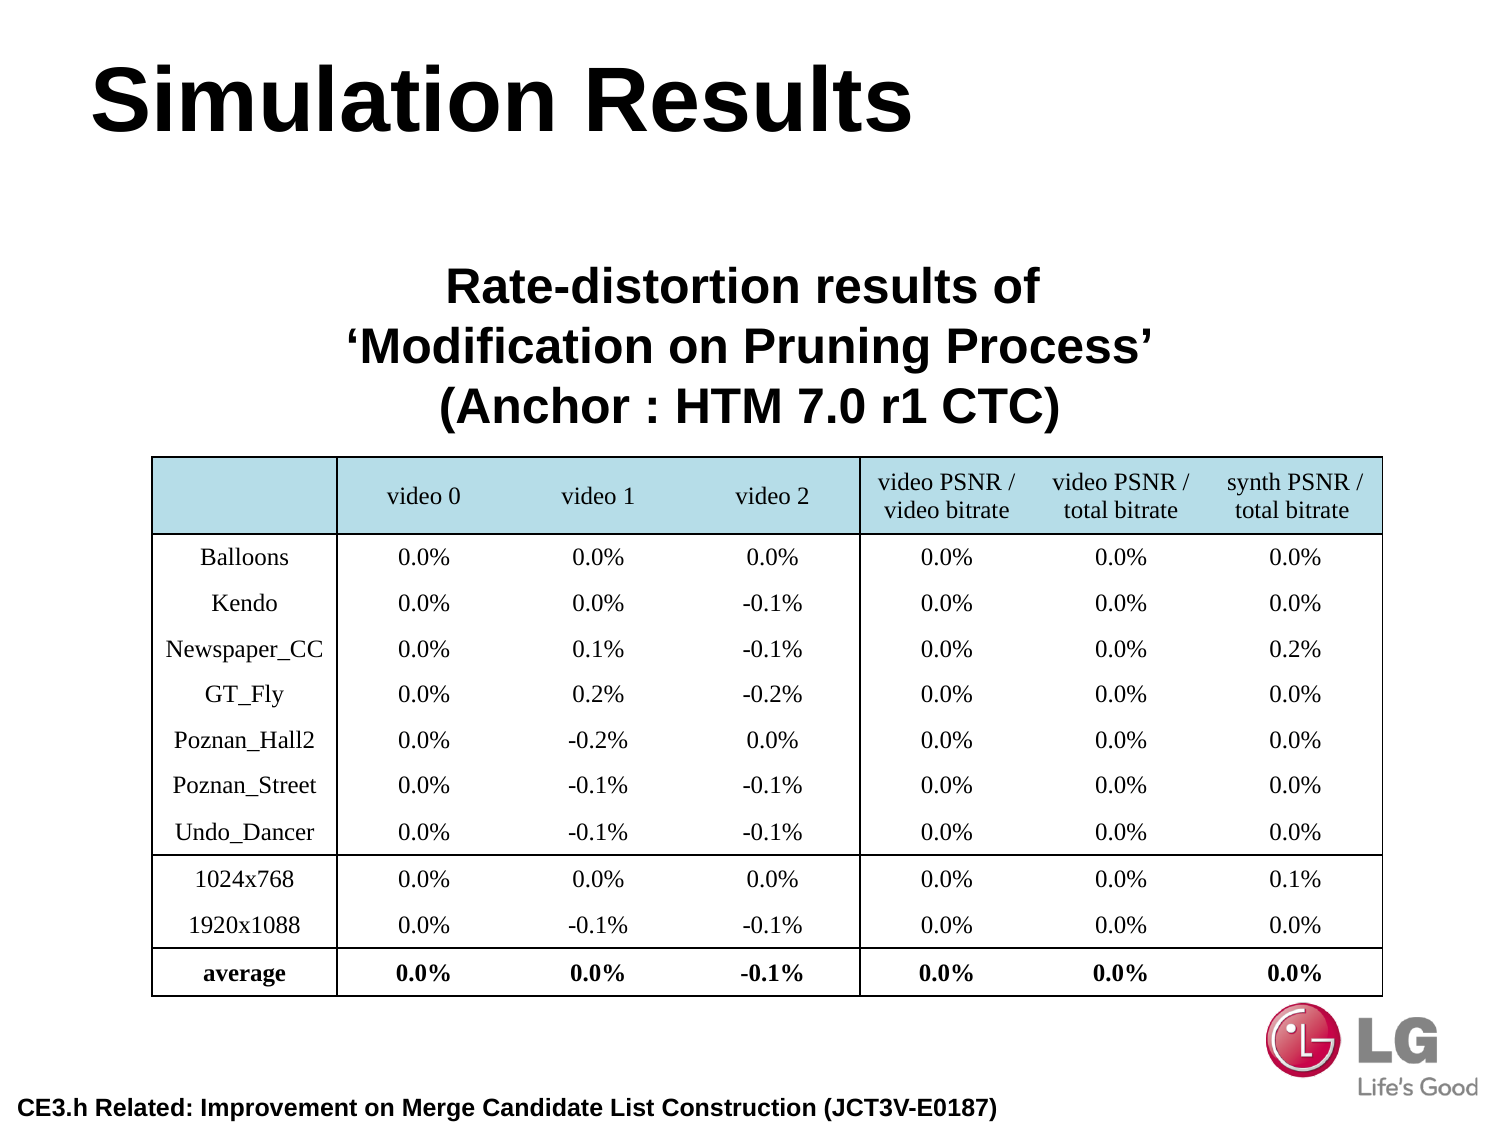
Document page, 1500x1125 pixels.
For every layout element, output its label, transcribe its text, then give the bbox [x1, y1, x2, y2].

table_cell 0.0% [861, 625, 1034, 671]
table_cell 0.0% [861, 949, 1034, 995]
table_cell 0.0% [1208, 901, 1382, 947]
table_cell 0.0% [338, 808, 511, 854]
table_cell 0.0% [861, 762, 1034, 808]
table_cell 0.0% [511, 856, 685, 901]
table_cell 0.0% [1208, 535, 1382, 580]
table_cell 0.0% [511, 949, 685, 995]
table_cell 0.0% [1034, 808, 1208, 854]
table_header synth PSNR / total bitrate [1208, 458, 1382, 533]
table_cell -0.1% [685, 580, 859, 625]
table_cell 0.0% [1034, 671, 1208, 716]
table_cell -0.1% [685, 625, 859, 671]
table_cell 1920x1088 [153, 901, 336, 947]
table_cell 0.0% [1208, 716, 1382, 762]
table_cell Kendo [153, 580, 336, 625]
table_cell 0.0% [1034, 716, 1208, 762]
table_cell 0.0% [861, 535, 1034, 580]
table_cell 1024x768 [153, 856, 336, 901]
table_cell 0.1% [511, 625, 685, 671]
table_header video PSNR / video bitrate [861, 458, 1034, 533]
table_cell 0.0% [338, 949, 511, 995]
table_cell 0.0% [861, 671, 1034, 716]
picture [1265, 996, 1478, 1102]
table_cell -0.1% [685, 762, 859, 808]
table_cell 0.0% [861, 716, 1034, 762]
table_cell 0.0% [338, 762, 511, 808]
table_cell 0.0% [861, 901, 1034, 947]
table_header video 0 [338, 458, 511, 533]
table_cell 0.0% [1034, 762, 1208, 808]
table_cell 0.0% [1034, 949, 1208, 995]
table_cell -0.1% [685, 808, 859, 854]
table_cell 0.0% [1208, 671, 1382, 716]
table_cell -0.1% [511, 901, 685, 947]
table_cell 0.0% [511, 580, 685, 625]
table_cell Poznan_Street [153, 762, 336, 808]
title Simulation Results [75, 0, 1425, 189]
table_header video 1 [511, 458, 685, 533]
table_cell -0.2% [511, 716, 685, 762]
table_cell 0.2% [1208, 625, 1382, 671]
table_cell average [153, 949, 336, 995]
table_cell Undo_Dancer [153, 808, 336, 854]
table_header video PSNR / total bitrate [1034, 458, 1208, 533]
table_cell 0.0% [338, 580, 511, 625]
table_cell -0.1% [511, 762, 685, 808]
table_header [153, 458, 336, 533]
table_cell -0.1% [511, 808, 685, 854]
table_cell 0.0% [338, 856, 511, 901]
table_cell 0.0% [1034, 901, 1208, 947]
table_cell 0.0% [685, 535, 859, 580]
table_cell 0.0% [338, 535, 511, 580]
table_cell 0.0% [1208, 808, 1382, 854]
table_cell 0.0% [861, 580, 1034, 625]
table_cell 0.0% [1034, 580, 1208, 625]
table_cell 0.1% [1208, 856, 1382, 901]
table_cell 0.0% [1034, 856, 1208, 901]
table_cell 0.0% [861, 856, 1034, 901]
table_cell 0.0% [338, 716, 511, 762]
table_cell 0.2% [511, 671, 685, 716]
table_cell Balloons [153, 535, 336, 580]
table_cell -0.1% [685, 901, 859, 947]
table_cell 0.0% [1034, 625, 1208, 671]
table_cell Newspaper_CC [153, 625, 336, 671]
table_header video 2 [685, 458, 859, 533]
table_cell 0.0% [1034, 535, 1208, 580]
text_box Rate-distortion results of ‘Modification on Pruning Process’ (Anchor : HTM 7.0 r1 CTC) [81, 246, 1418, 441]
table_cell GT_Fly [153, 671, 336, 716]
table_cell 0.0% [861, 808, 1034, 854]
table_cell 0.0% [511, 535, 685, 580]
table_cell 0.0% [1208, 580, 1382, 625]
table_cell 0.0% [338, 625, 511, 671]
table_cell -0.2% [685, 671, 859, 716]
table_cell 0.0% [685, 716, 859, 762]
table_cell 0.0% [338, 901, 511, 947]
table_cell 0.0% [338, 671, 511, 716]
table_cell 0.0% [1208, 949, 1382, 995]
table_cell 0.0% [1208, 762, 1382, 808]
table_cell Poznan_Hall2 [153, 716, 336, 762]
table_cell 0.0% [685, 856, 859, 901]
table_cell -0.1% [685, 949, 859, 995]
